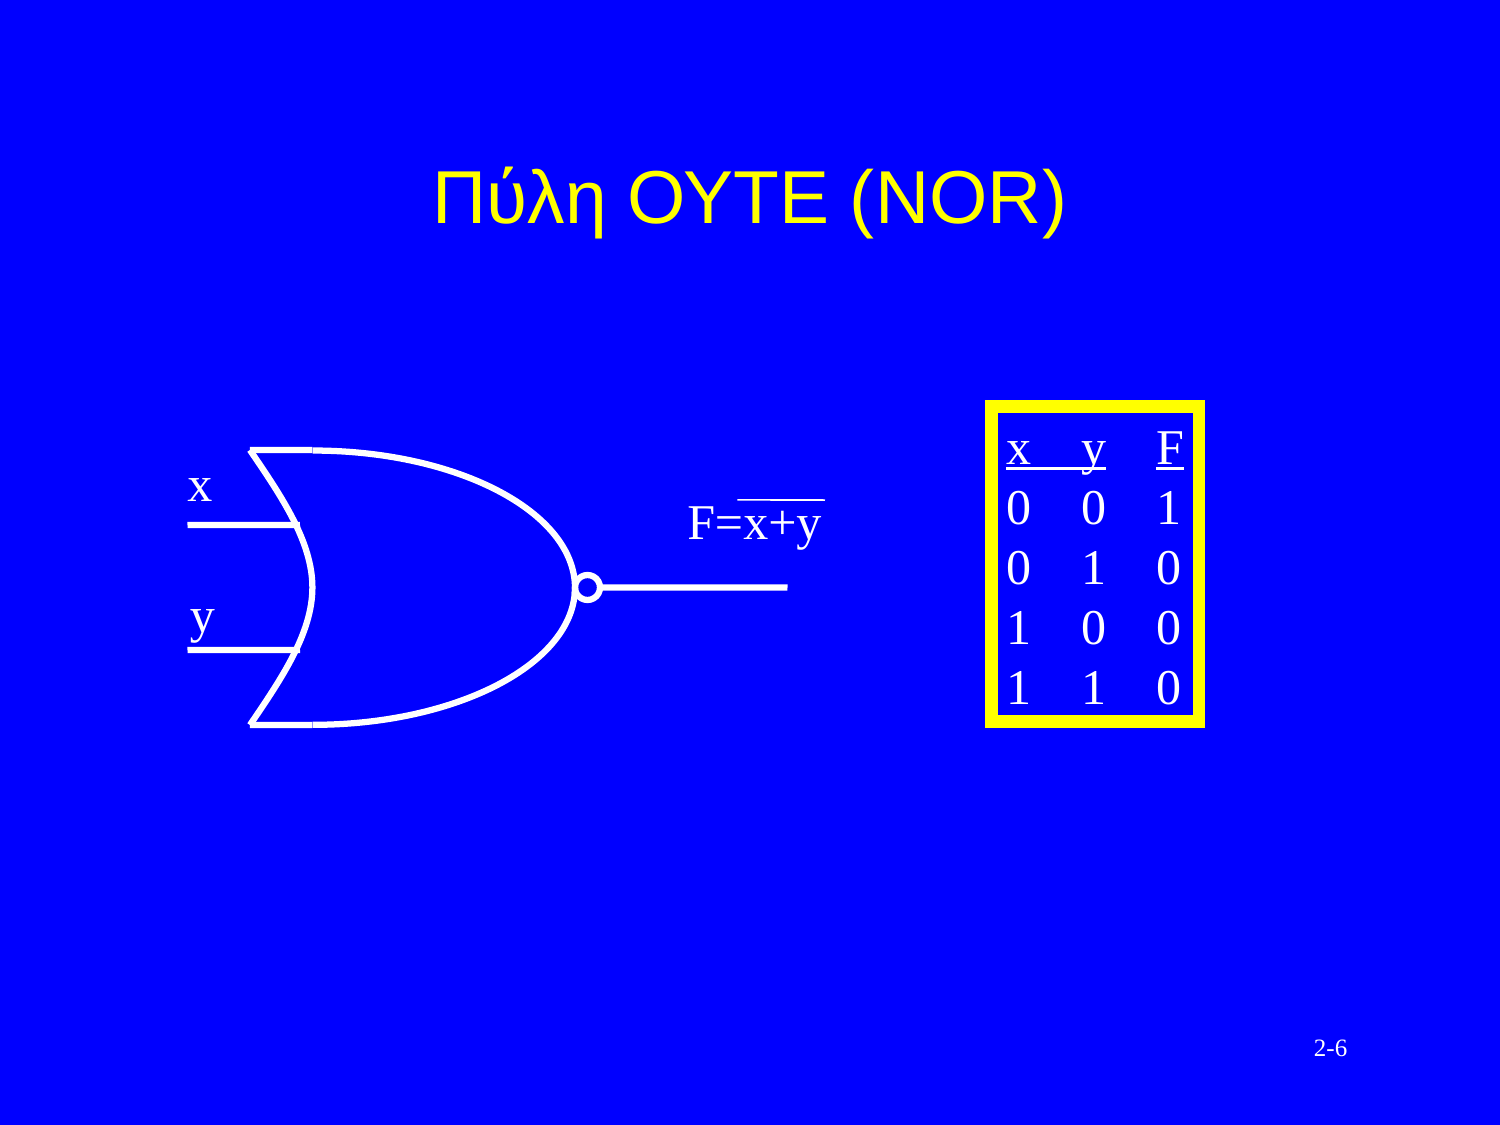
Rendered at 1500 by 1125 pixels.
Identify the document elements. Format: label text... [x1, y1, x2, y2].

text_box [249, 450, 313, 726]
text_box [312, 587, 575, 725]
title Πύλη ΟΥΤΕ (NOR) [112, 99, 1388, 288]
text_box F=x+y [672, 481, 837, 557]
text_box [575, 575, 601, 601]
text_box x y F 0 0 1 0 1 0 1 0 0 1 1 0 [991, 406, 1199, 722]
text_box x [172, 444, 228, 519]
text_box [312, 450, 575, 587]
text_box y [175, 574, 230, 650]
